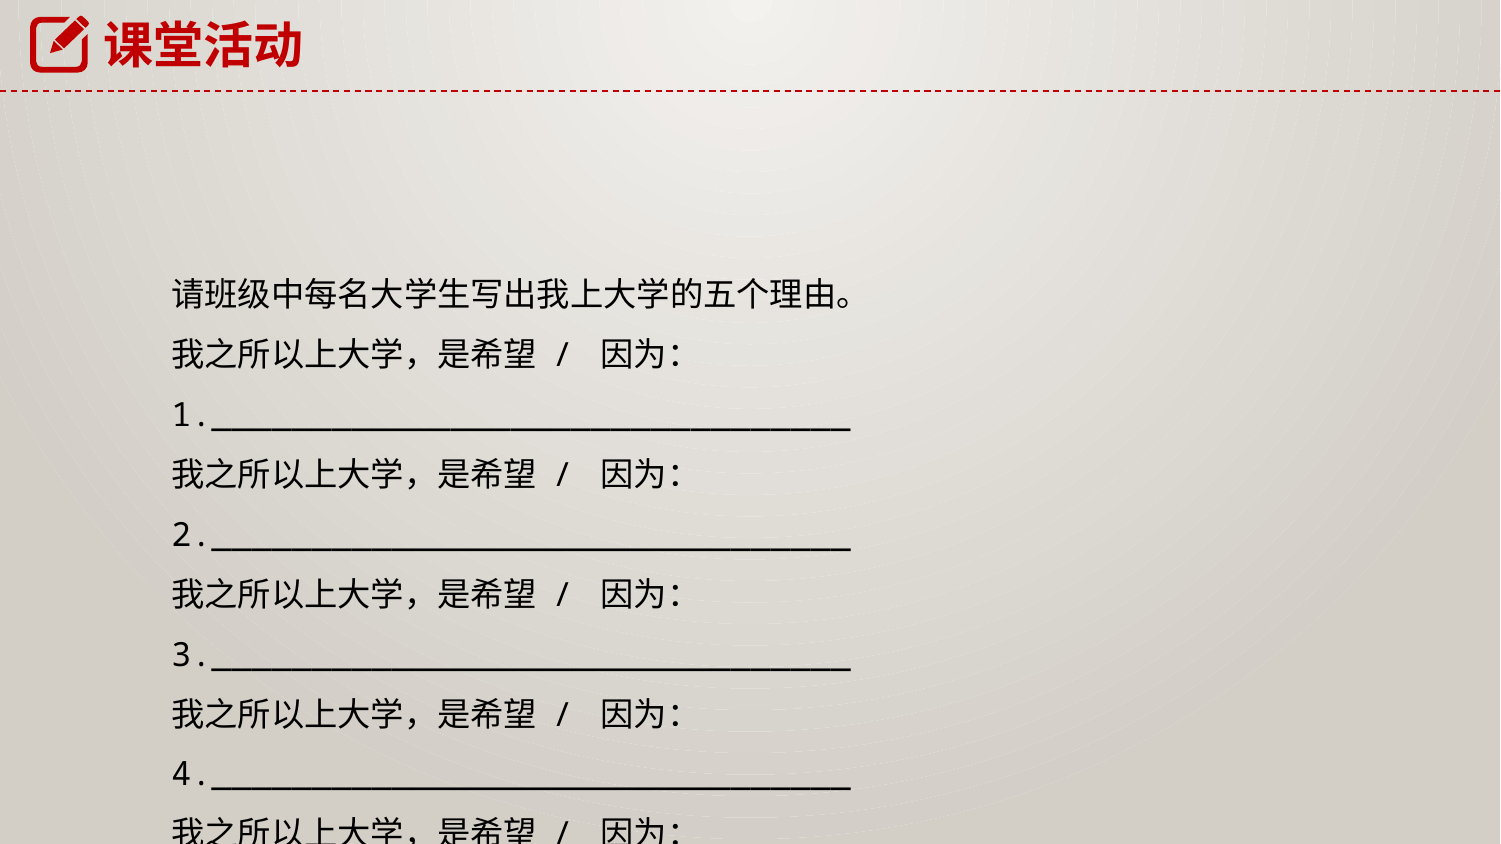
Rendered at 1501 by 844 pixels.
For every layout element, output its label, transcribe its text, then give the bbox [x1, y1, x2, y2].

text_box [30, 16, 88, 73]
text_box [50, 15, 89, 54]
text_box 请班级中每名大学生写出我上大学的五个理由。 我之所以上大学，是希望 / 因为：1.________________________________ 我之所以上大学，是希望 / 因为：2.________________________________ 我之所以上大学，是希望 / 因为：3.________________________________ 我之所以上大学，是希望 / 因为：4.________________________________ 我之所以上大学，是希望 / 因为：5._________________________________ [156, 246, 1396, 844]
text_box 课堂活动 [89, 6, 1224, 82]
